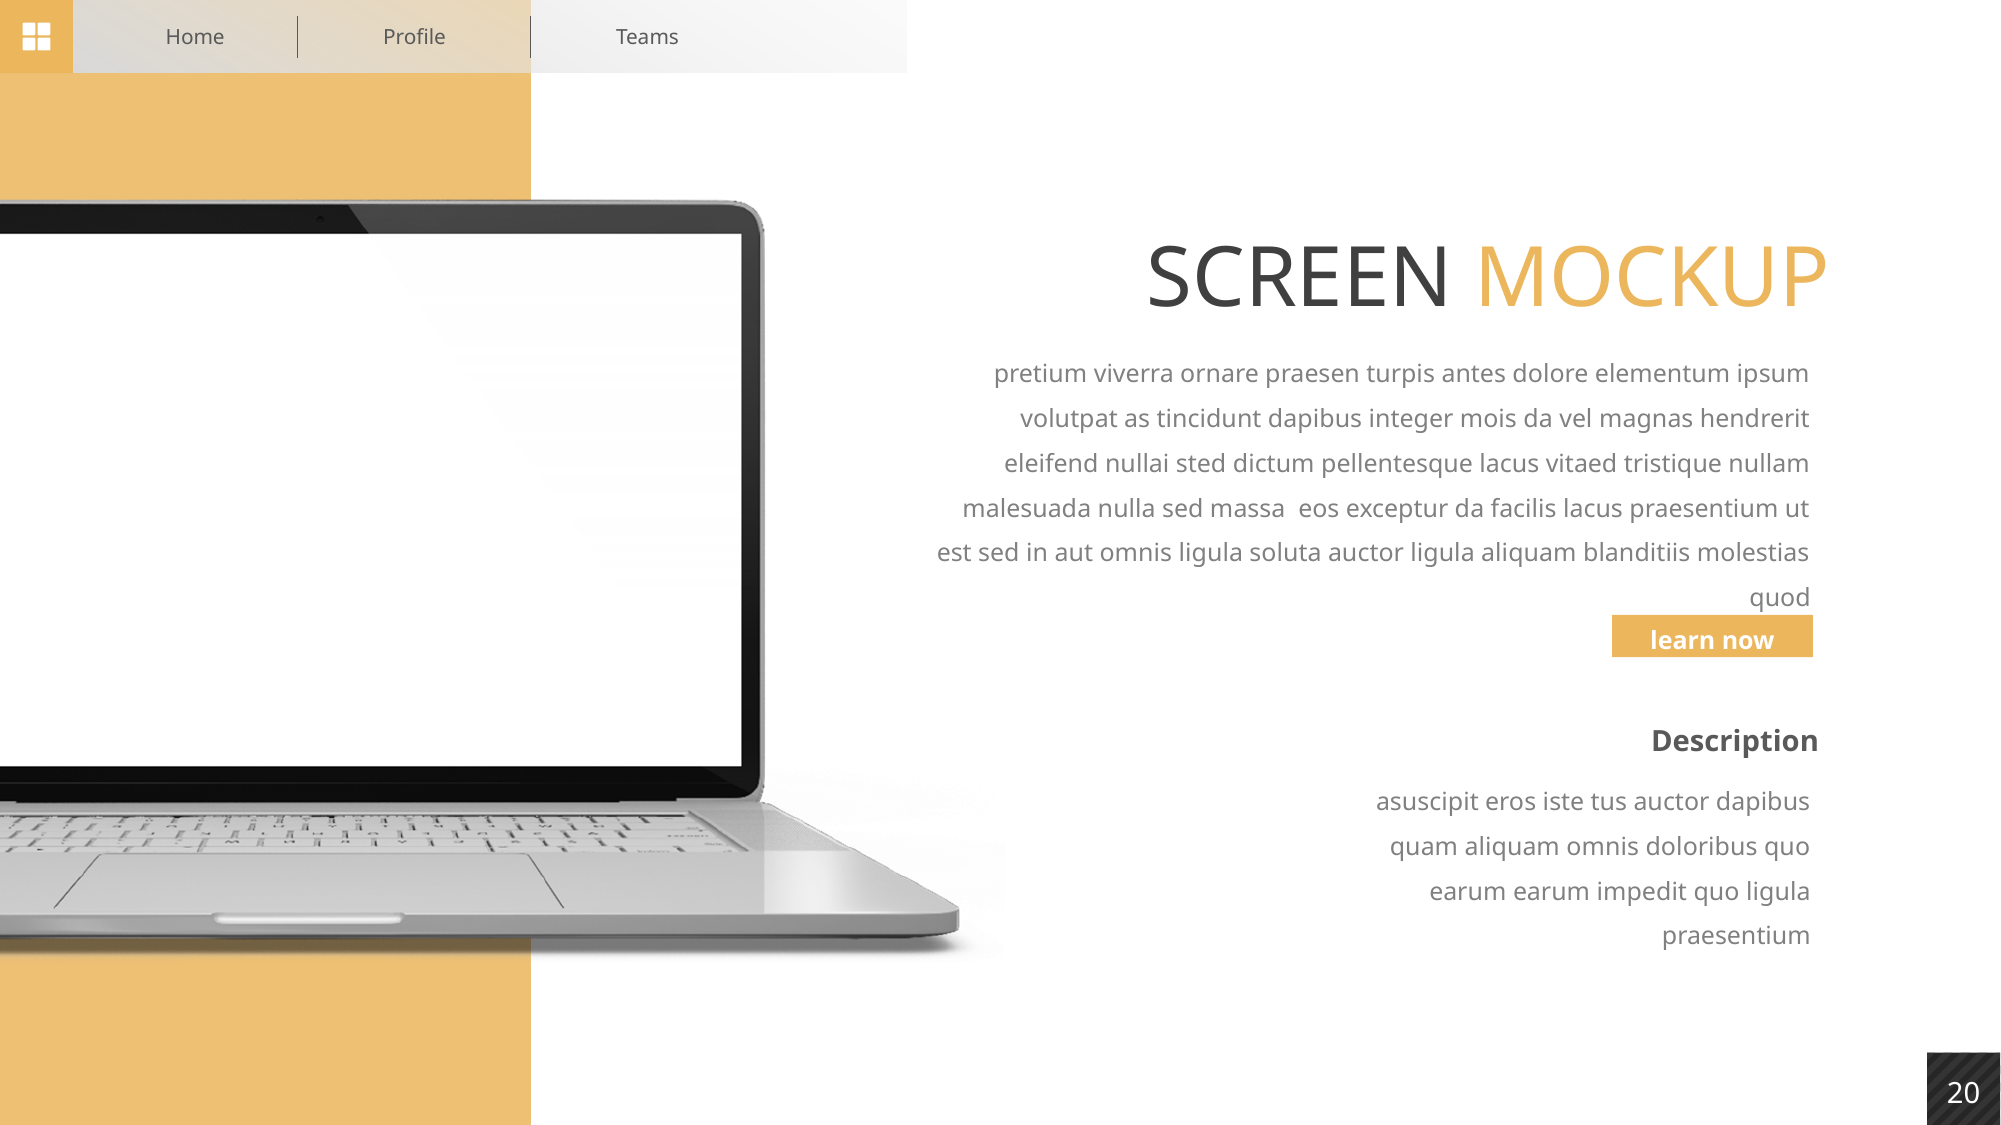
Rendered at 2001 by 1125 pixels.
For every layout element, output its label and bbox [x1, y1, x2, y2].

text_box [0, 0, 2001, 1125]
